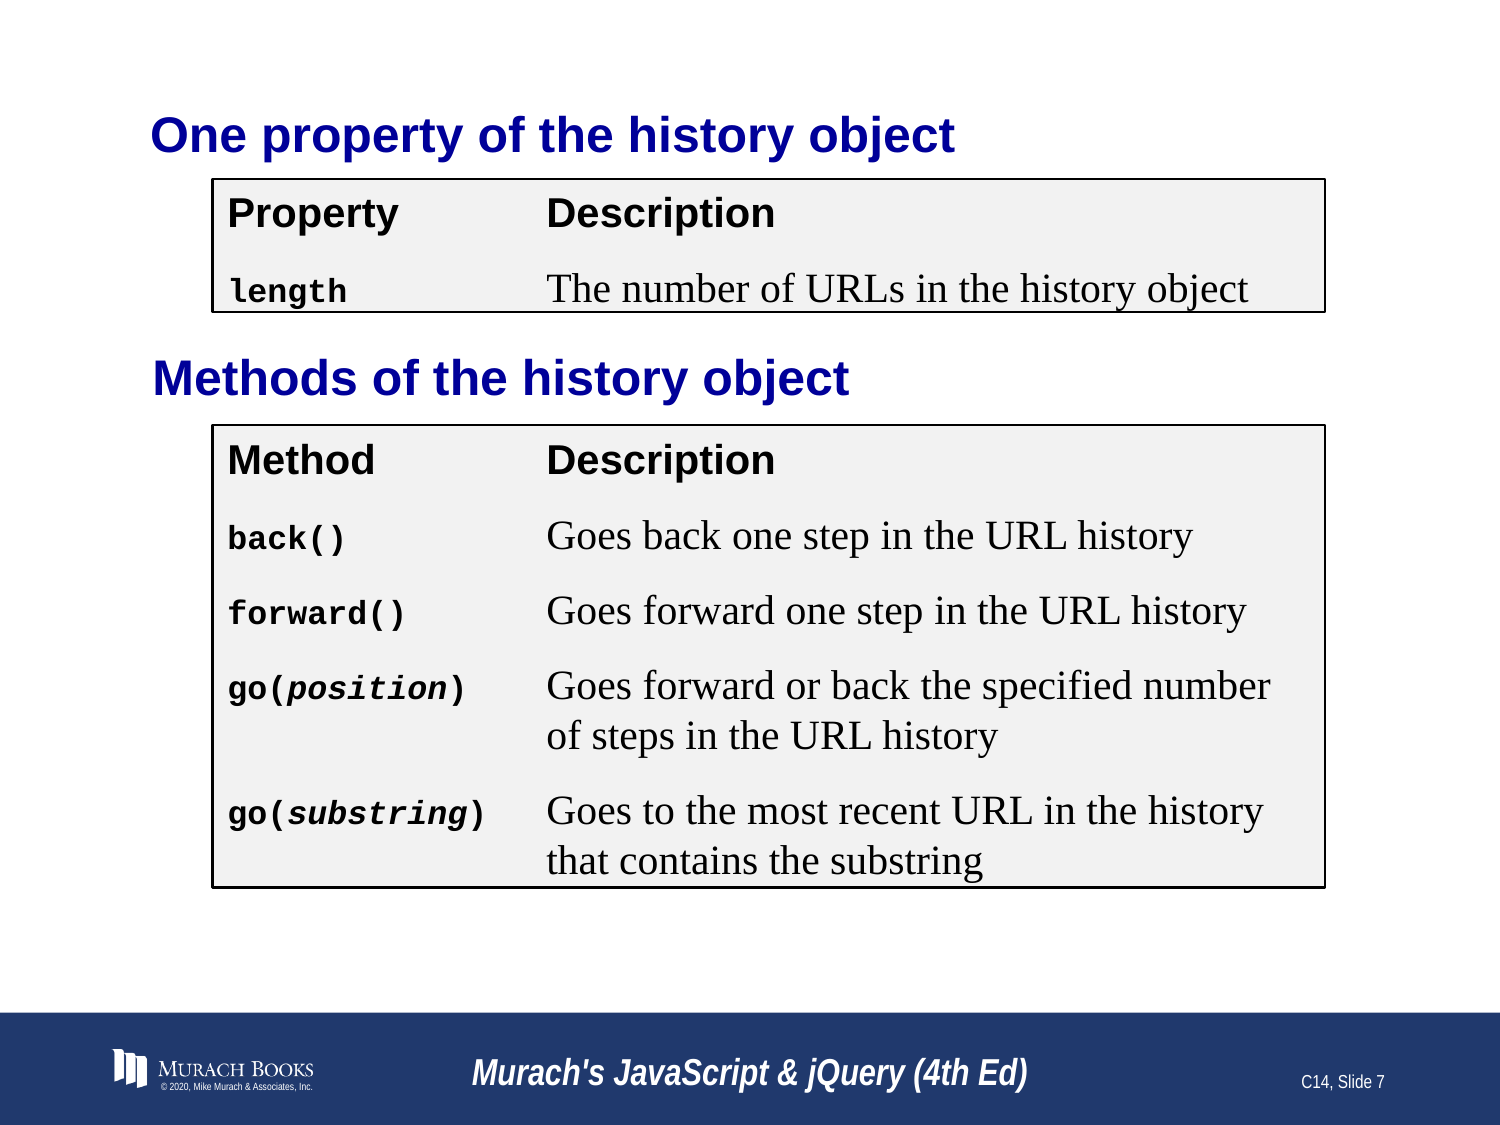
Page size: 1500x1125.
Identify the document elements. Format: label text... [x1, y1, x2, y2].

list Method Description back() Goes back one step in the URL history forward() Goes forward one step in the URL history go(position) Goes forward or back the specified number of steps in the URL history go(substring) Goes to the most recent URL in the history that contains the substring [210, 422, 1328, 890]
list Property Description length The number of URLs in the history object [210, 176, 1328, 315]
slide_number C14, Slide 7 [1087, 1025, 1400, 1100]
slide_number Murach's JavaScript & jQuery (4th Ed) [463, 1025, 1050, 1100]
list Methods of the history object [137, 337, 1350, 413]
footer © 2020, Mike Murach & Associates, Inc. [12, 1025, 463, 1100]
title One property of the history object [150, 102, 1350, 164]
